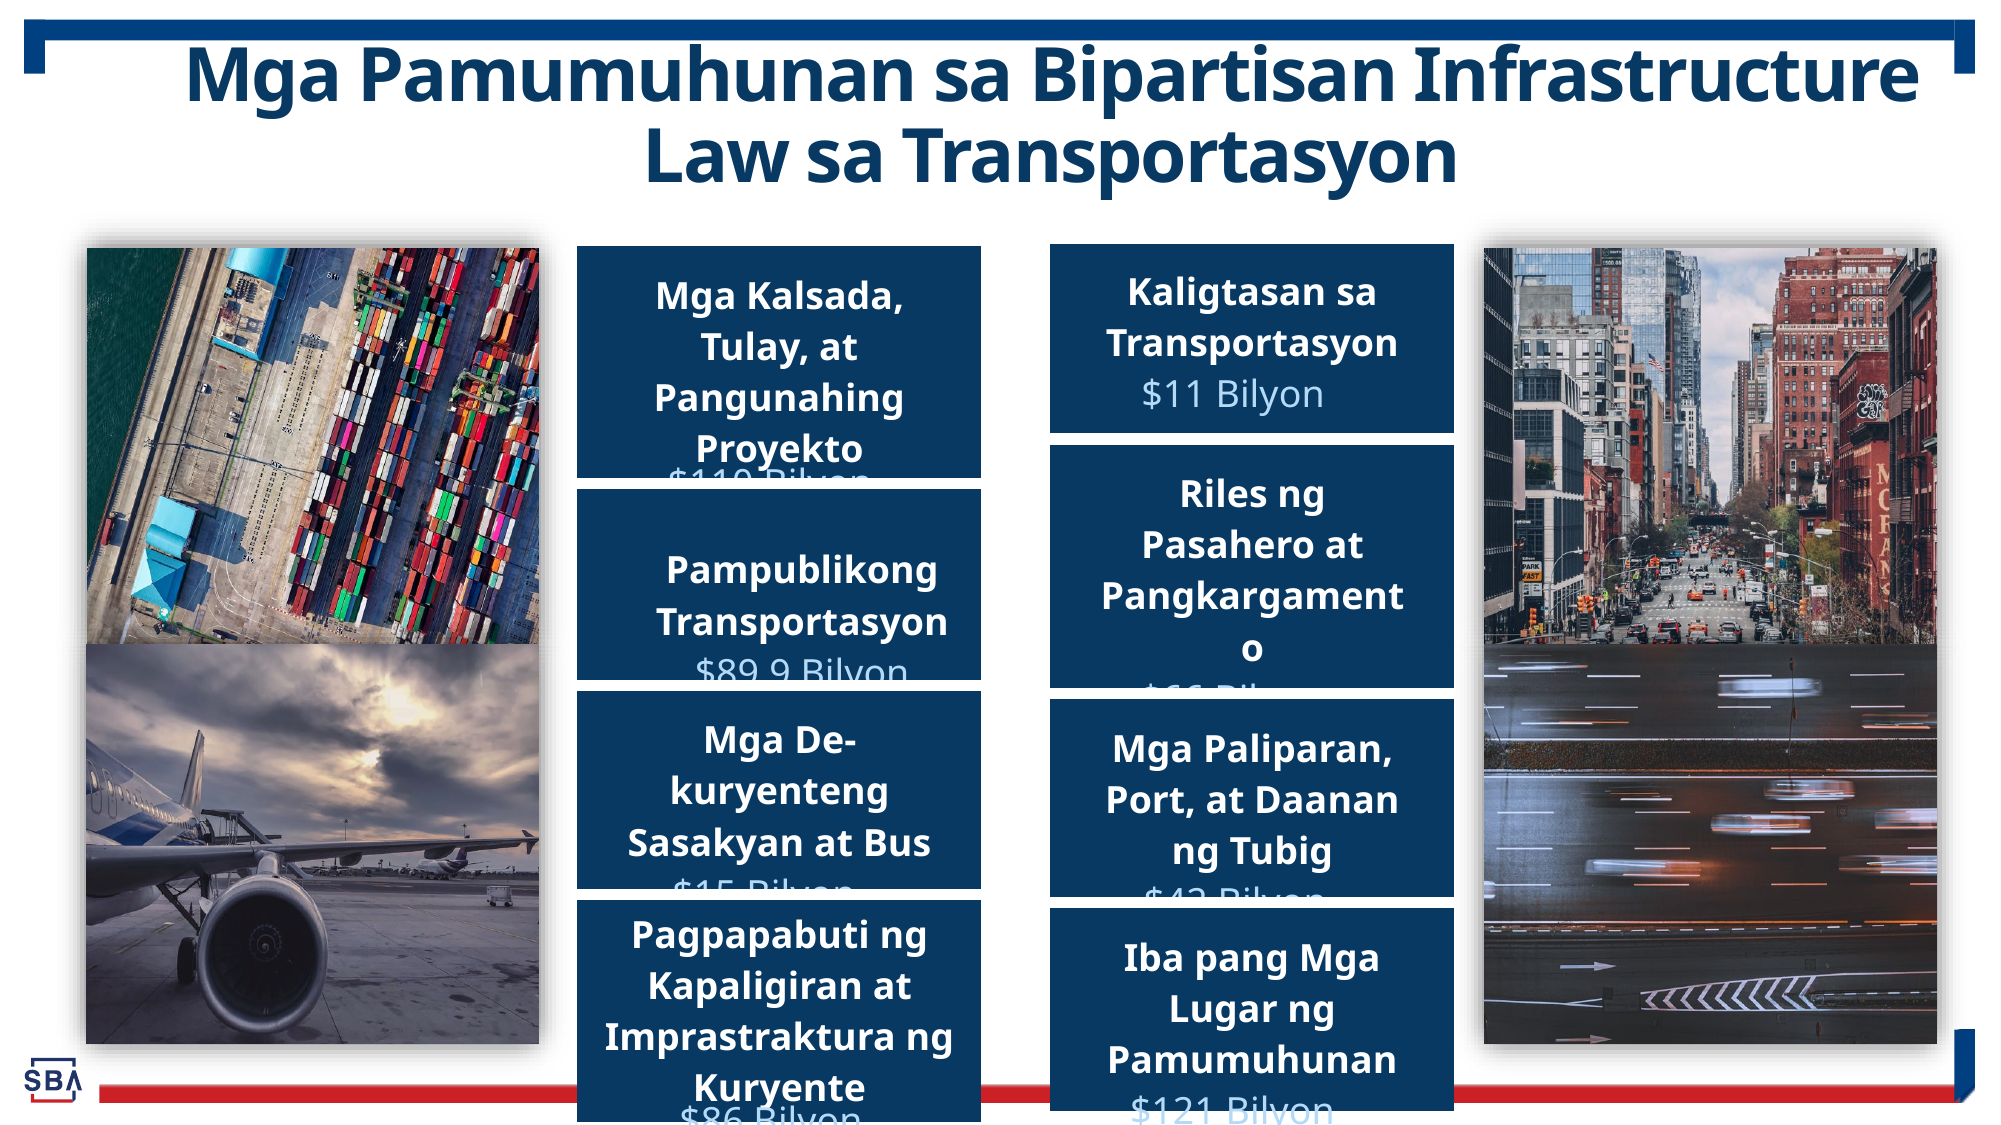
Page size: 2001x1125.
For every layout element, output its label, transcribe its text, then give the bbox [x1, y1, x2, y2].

table_cell Mga De-kuryenteng Sasakyan at Bus $15 Bilyon [578, 691, 981, 889]
title Mga Pamumuhunan sa Bipartisan Infrastructure Law sa Transportasyon [128, 21, 1973, 212]
table_header Kaligtasan sa Transportasyon $11 Bilyon [1050, 244, 1446, 433]
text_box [1446, 203, 1975, 1088]
table_cell Iba pang Mga Lugar ng Pamumuhunan $121 Bilyon [1050, 908, 1454, 1111]
table_cell Pampublikong Transportasyon $89.9 Bilyon [578, 489, 981, 680]
table_cell Riles ng Pasahero at Pangkargamento $66 Bilyon [1050, 445, 1446, 688]
table_cell Pagpapabuti ng Kapaligiran at Imprastraktura ng Kuryente $86 Bilyon [577, 900, 981, 1122]
table_cell Mga Paliparan, Port, at Daanan ng Tubig $42 Bilyon [1050, 699, 1446, 897]
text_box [48, 203, 578, 1088]
table_header Mga Kalsada, Tulay, at Pangunahing Proyekto $110 Bilyon [578, 246, 981, 478]
